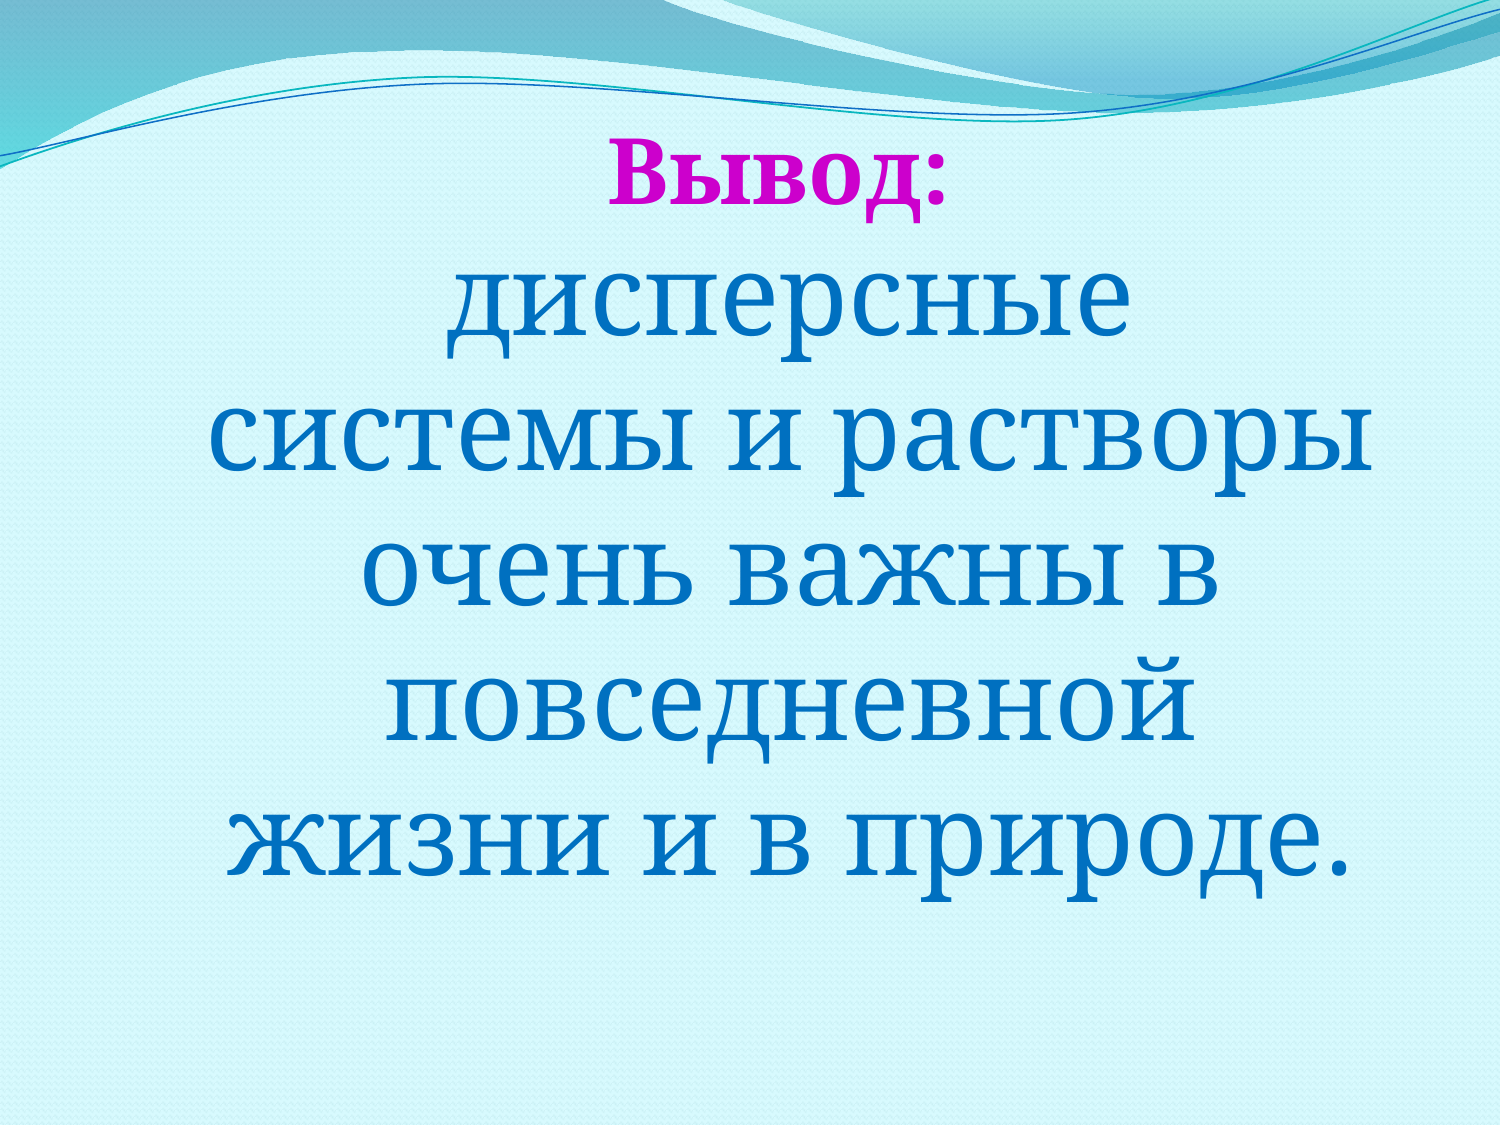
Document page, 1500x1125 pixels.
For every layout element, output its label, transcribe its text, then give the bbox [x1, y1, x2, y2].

text_box Вывод: дисперсные системы и растворы очень важны в повседневной жизни и в природе. [187, 105, 1395, 1006]
